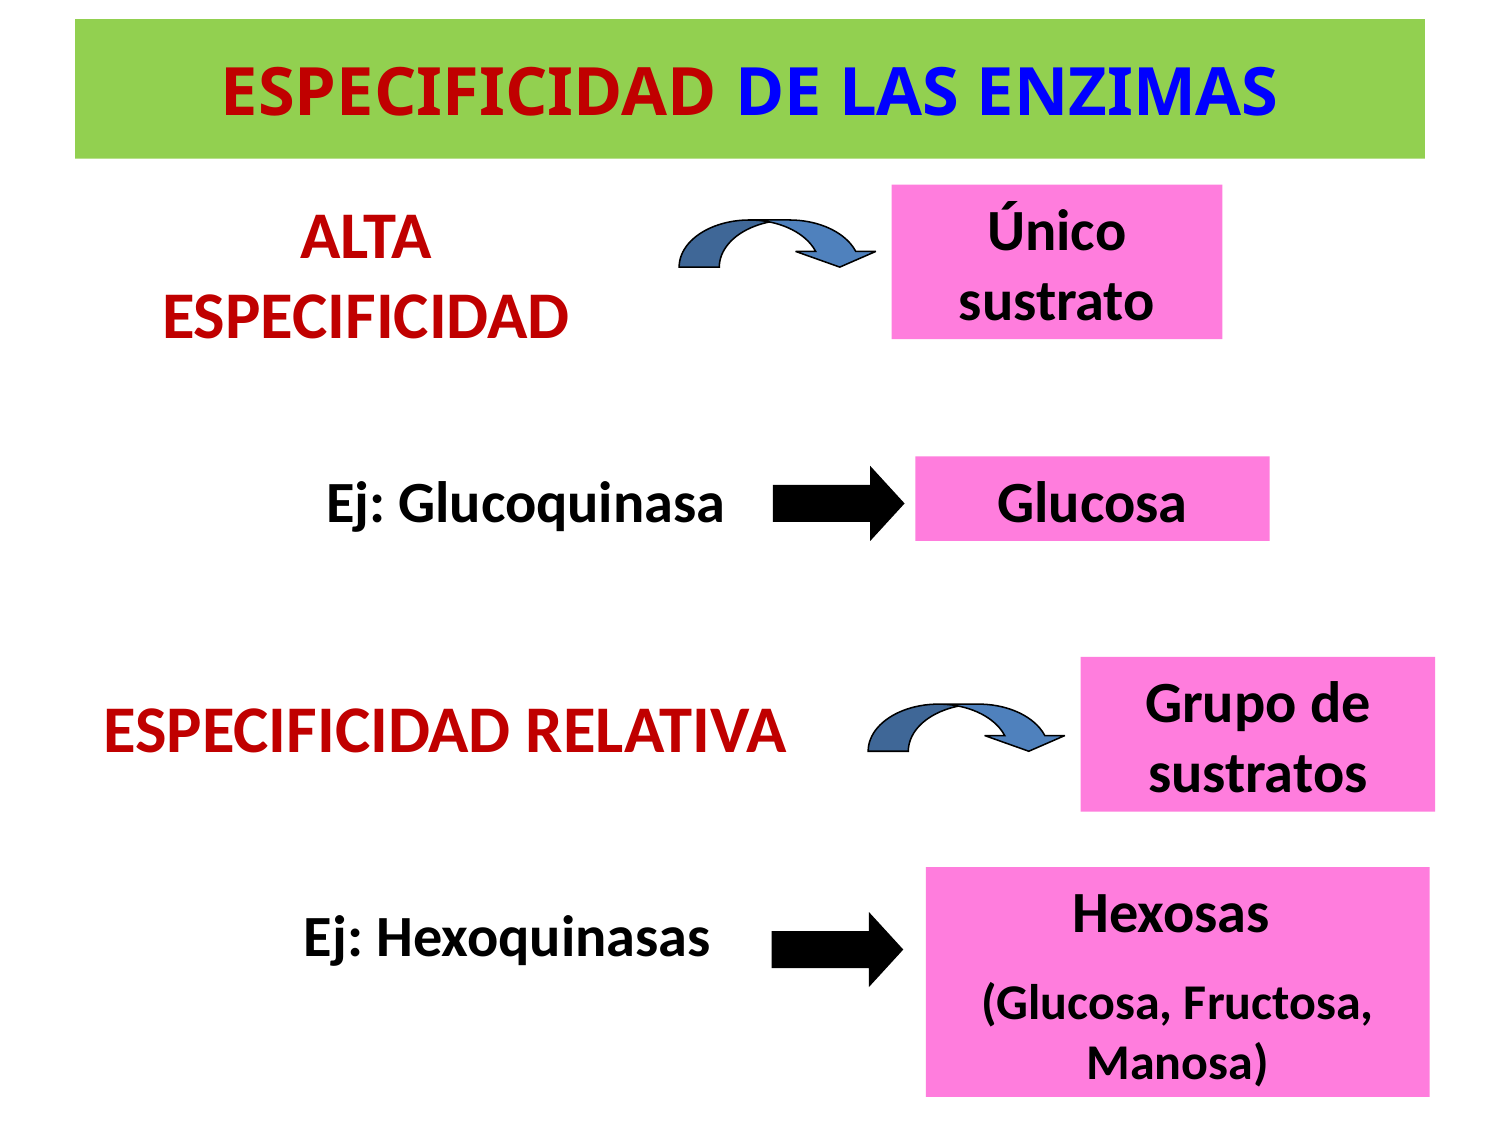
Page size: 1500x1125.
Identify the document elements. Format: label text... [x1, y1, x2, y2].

text_box [772, 913, 903, 986]
text_box Ej: Hexoquinasas [289, 890, 739, 976]
text_box ALTA ESPECIFICIDAD [88, 184, 644, 360]
text_box [679, 219, 876, 268]
text_box Grupo de sustratos [1080, 656, 1436, 812]
text_box ESPECIFICIDAD RELATIVA [88, 678, 880, 773]
title ESPECIFICIDAD DE LAS ENZIMAS [74, 18, 1426, 159]
text_box Glucosa [915, 456, 1270, 541]
text_box Hexosas (Glucosa, Fructosa, Manosa) [925, 867, 1430, 1097]
text_box Único sustrato [891, 184, 1223, 340]
text_box Ej: Glucoquinasa [311, 457, 973, 542]
text_box [773, 467, 904, 539]
text_box [868, 704, 1065, 752]
